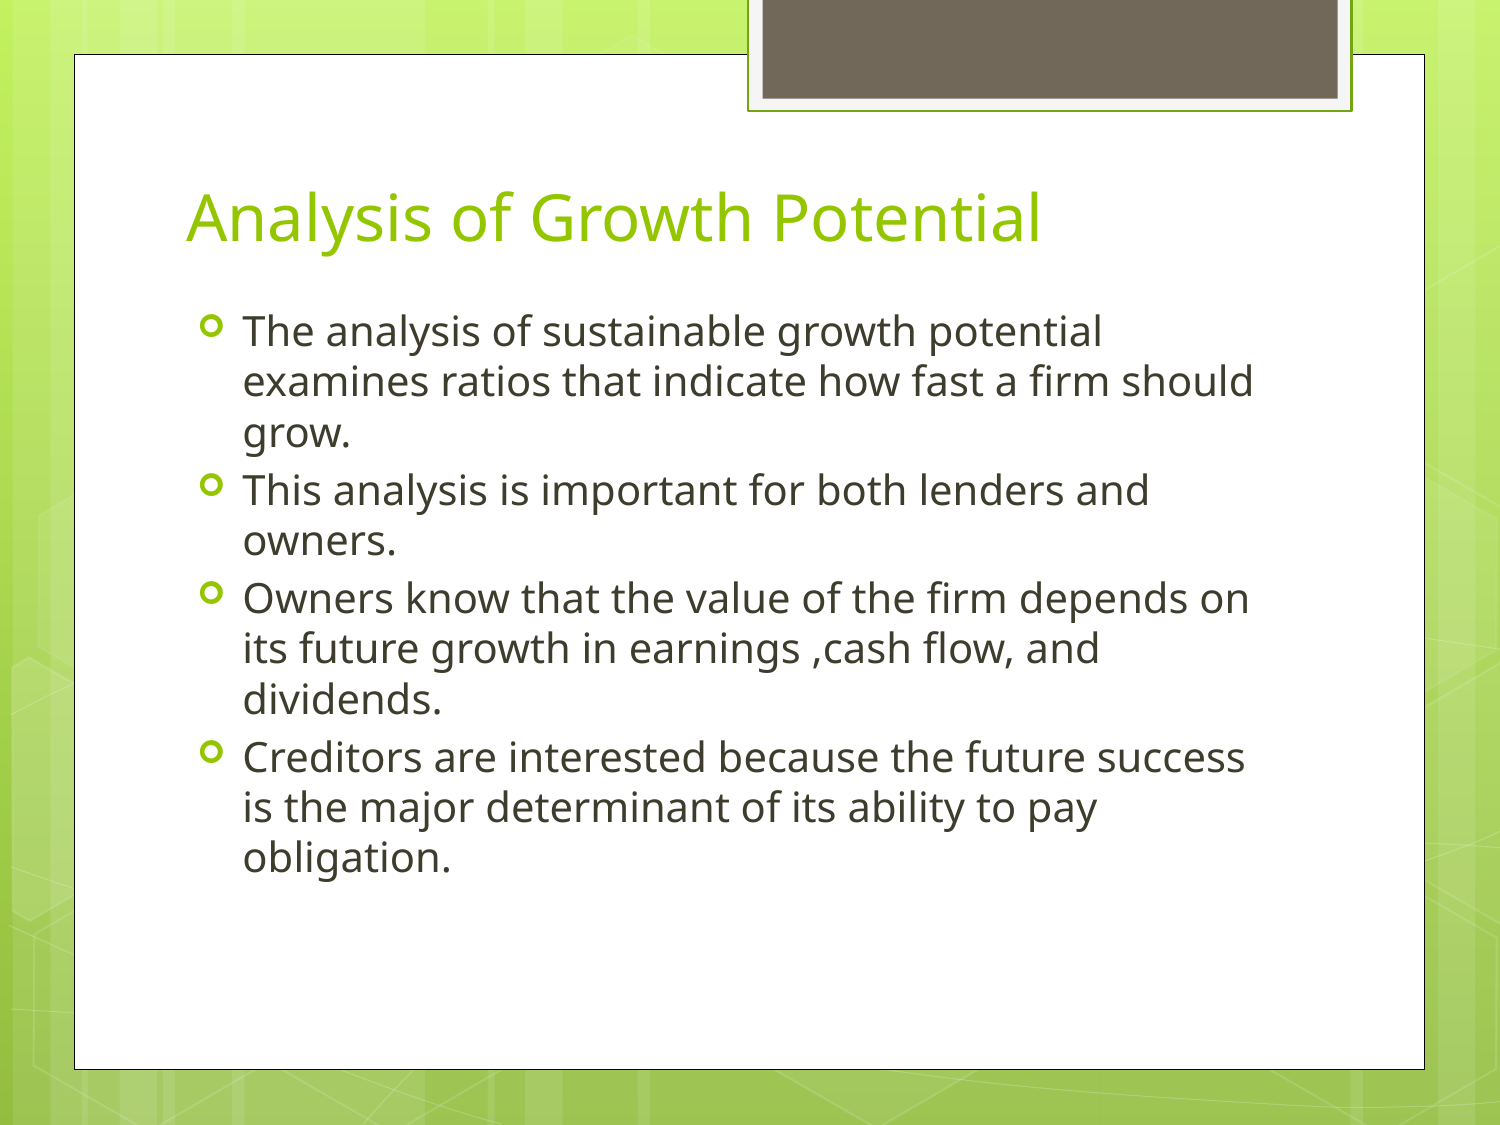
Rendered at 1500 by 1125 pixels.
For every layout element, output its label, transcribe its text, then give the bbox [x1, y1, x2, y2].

title Analysis of Growth Potential [171, 168, 1324, 262]
list The analysis of sustainable growth potential examines ratios that indicate how fast a firm should grow. This analysis is important for both lenders and owners. Owners know that the value of the firm depends on its future growth in earnings ,cash flow, and dividends. Creditors are interested because the future success is the major determinant of its ability to pay obligation. [171, 297, 1283, 957]
